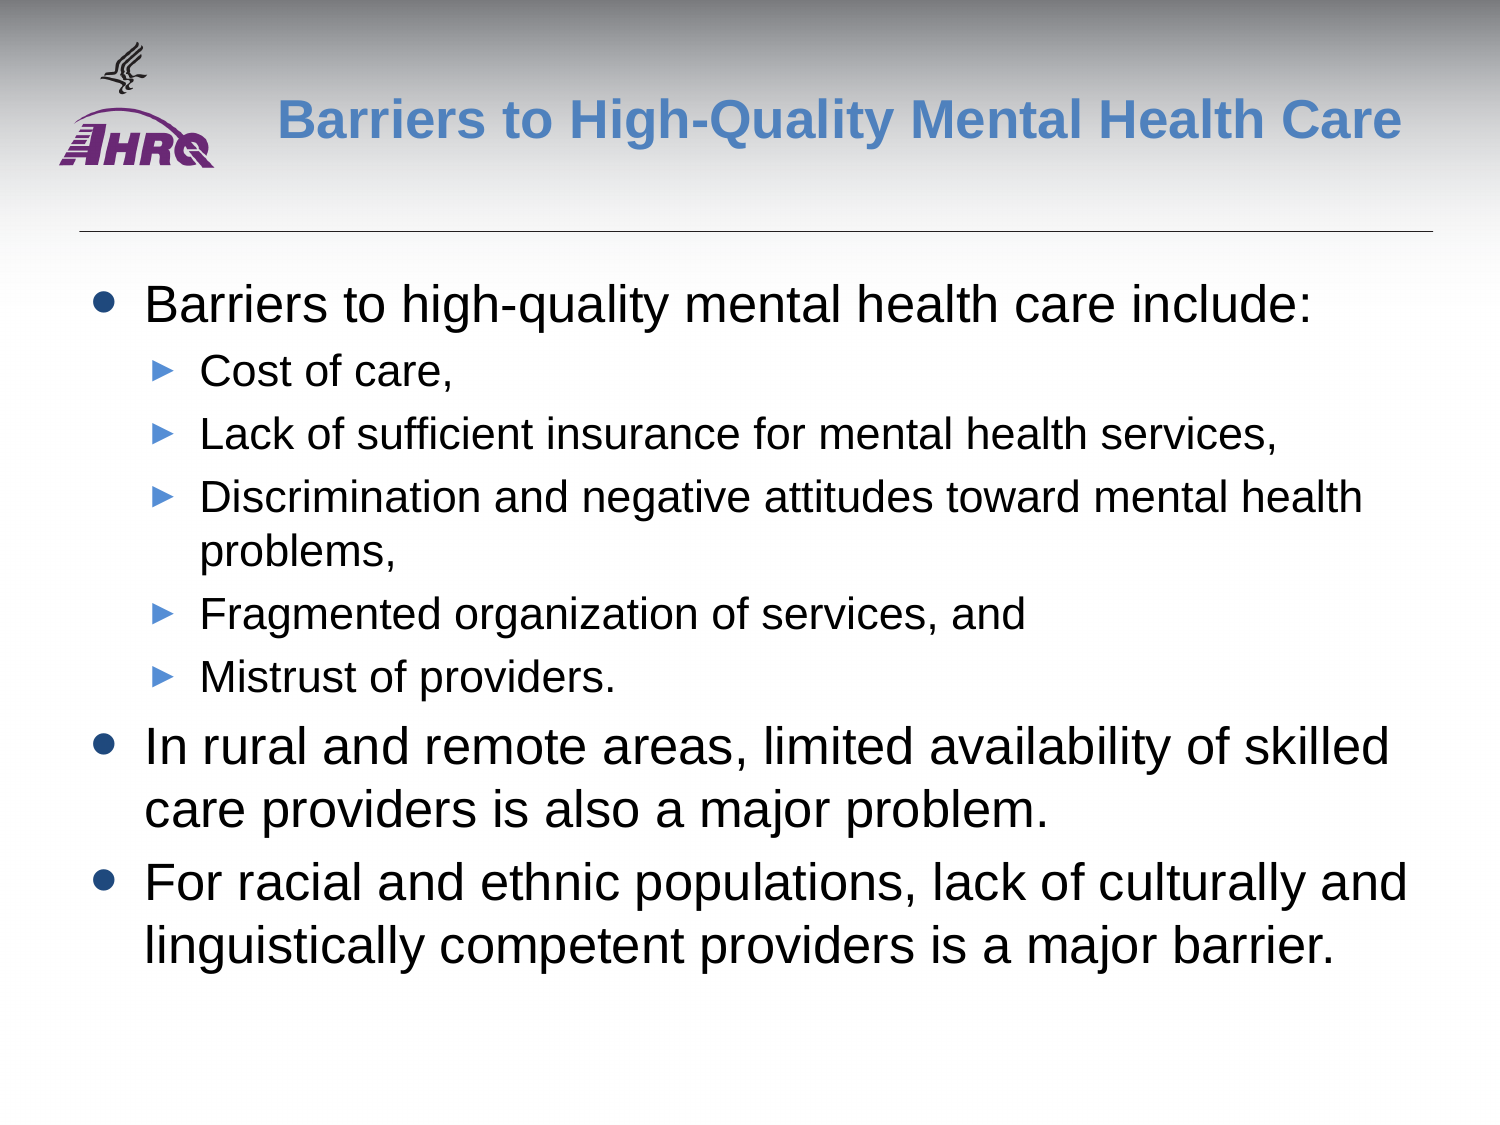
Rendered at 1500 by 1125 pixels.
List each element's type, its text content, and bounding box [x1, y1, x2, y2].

list Barriers to high-quality mental health care include: Cost of care, Lack of sufficient insurance for mental health services, Discrimination and negative attitudes toward mental health problems, Fragmented organization of services, and Mistrust of providers. In rural and remote areas, limited availability of skilled care providers is also a major problem. For racial and ethnic populations, lack of culturally and linguistically competent providers is a major barrier. [75, 262, 1425, 1038]
picture [0, 0, 1500, 1125]
title Barriers to High-Quality Mental Health Care [262, 45, 1425, 188]
